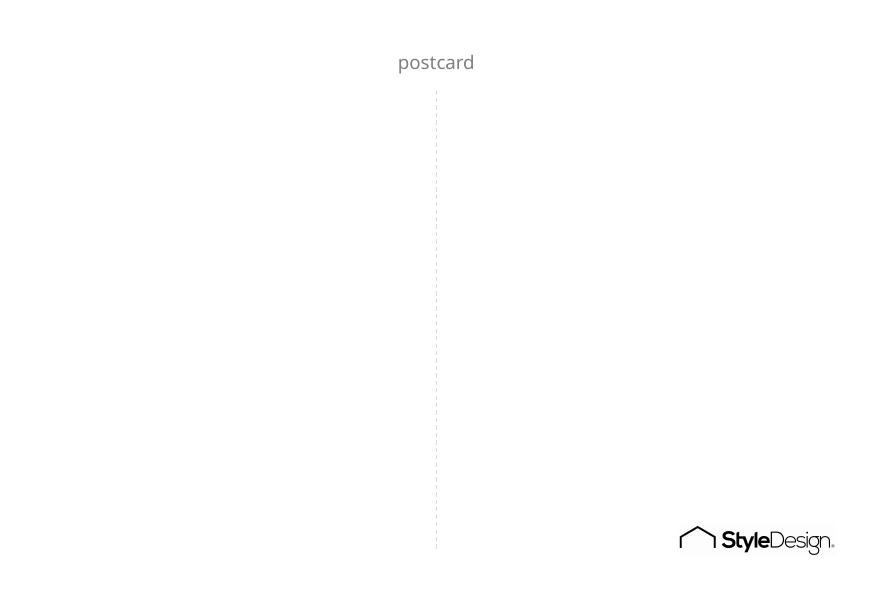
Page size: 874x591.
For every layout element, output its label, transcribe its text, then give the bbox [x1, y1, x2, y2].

title postcard [369, 45, 503, 81]
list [678, 525, 836, 556]
